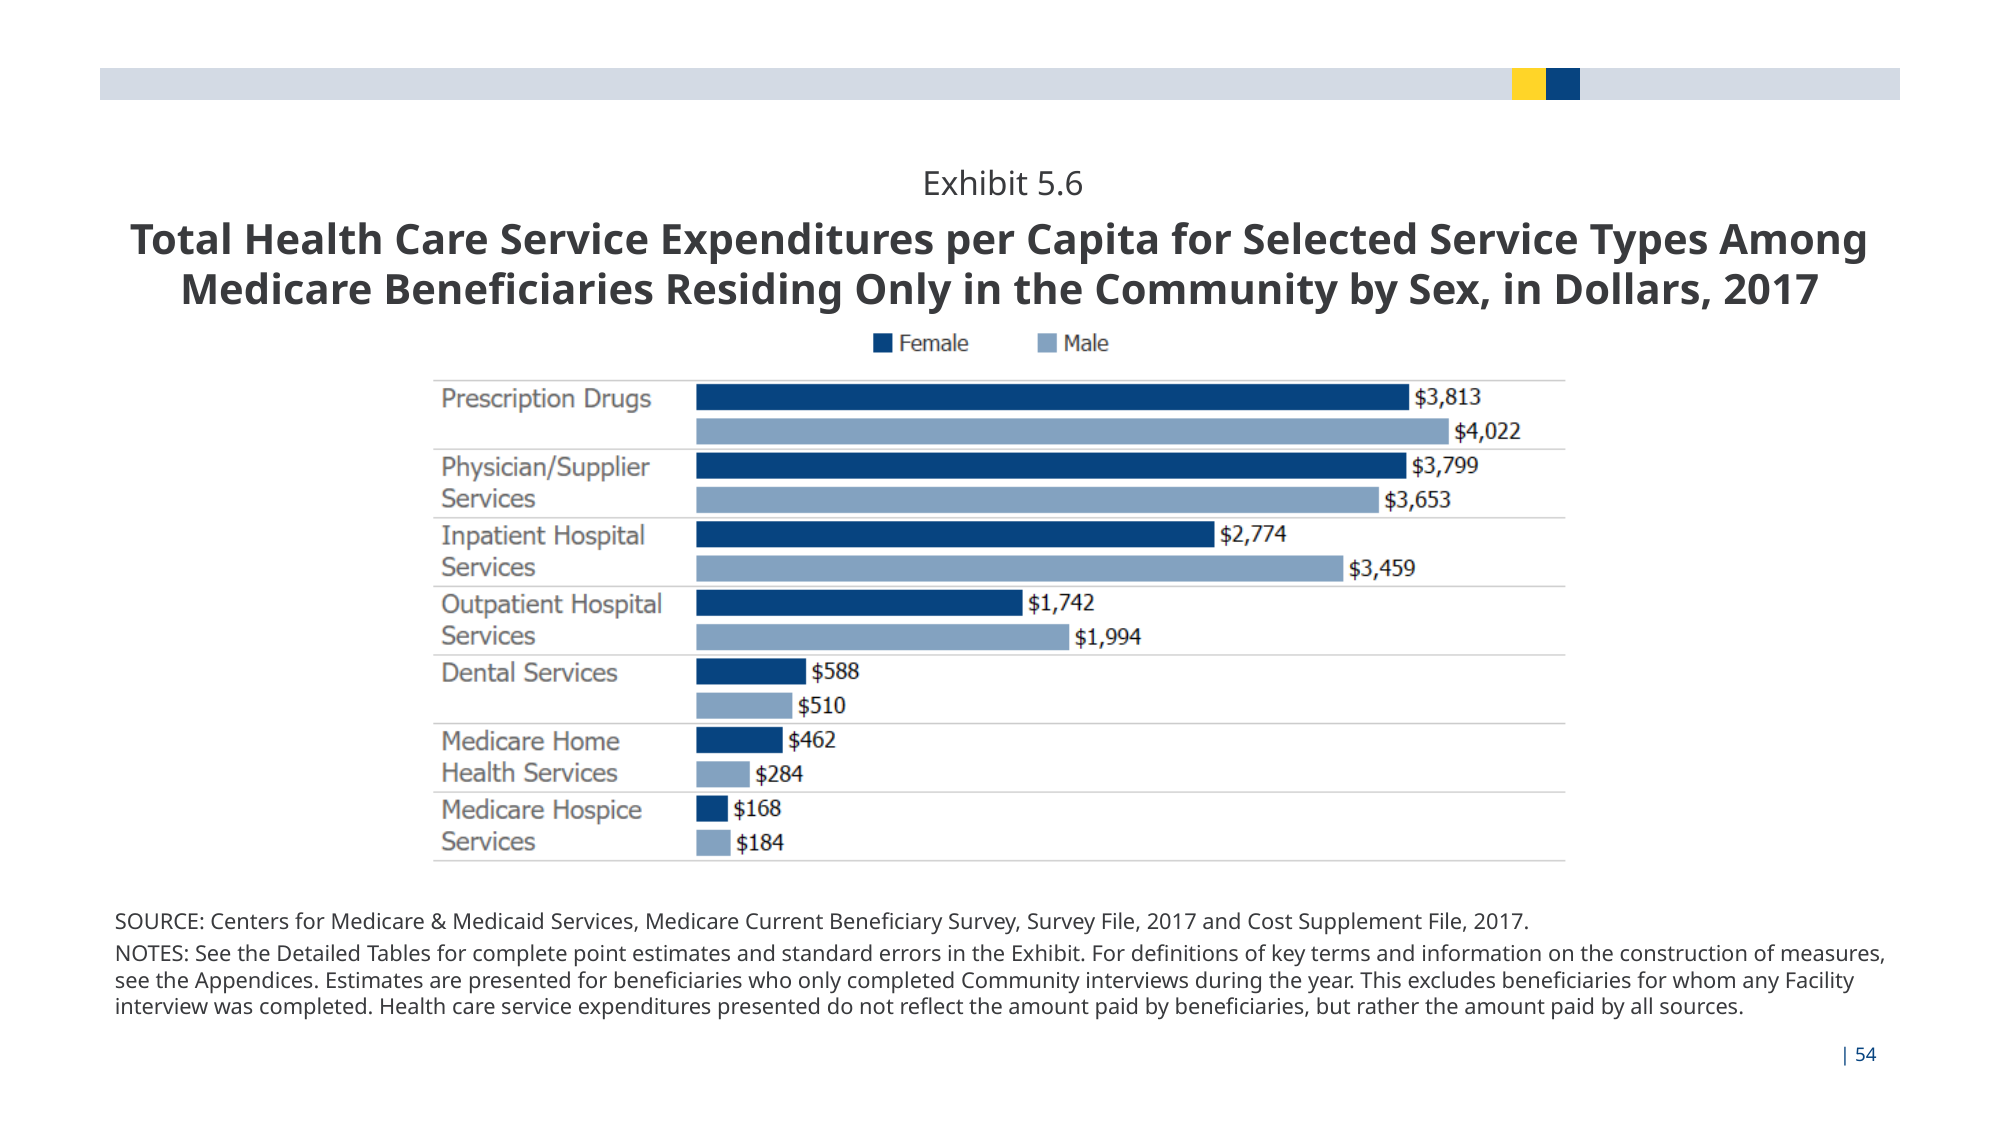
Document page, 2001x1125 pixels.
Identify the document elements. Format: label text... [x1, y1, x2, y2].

title Exhibit 5.6 [99, 154, 1900, 213]
picture [417, 317, 1583, 901]
list Total Health Care Service Expenditures per Capita for Selected Service Types Among Medicare Beneficiaries Residing Only in the Community by Sex, in Dollars, 2017 [99, 213, 1900, 300]
list SOURCE: Centers for Medicare & Medicaid Services, Medicare Current Beneficiary Survey, Survey File, 2017 and Cost Supplement File, 2017. NOTES: See the Detailed Tables for complete point estimates and standard errors in the Exhibit. For definitions of key terms and information on the construction of measures, see the Appendices. Estimates are presented for beneficiaries who only completed Community interviews during the year. This excludes beneficiaries for whom any Facility interview was completed. Health care service expenditures presented do not reflect the amount paid by beneficiaries, but rather the amount paid by all sources. [99, 900, 1900, 1063]
